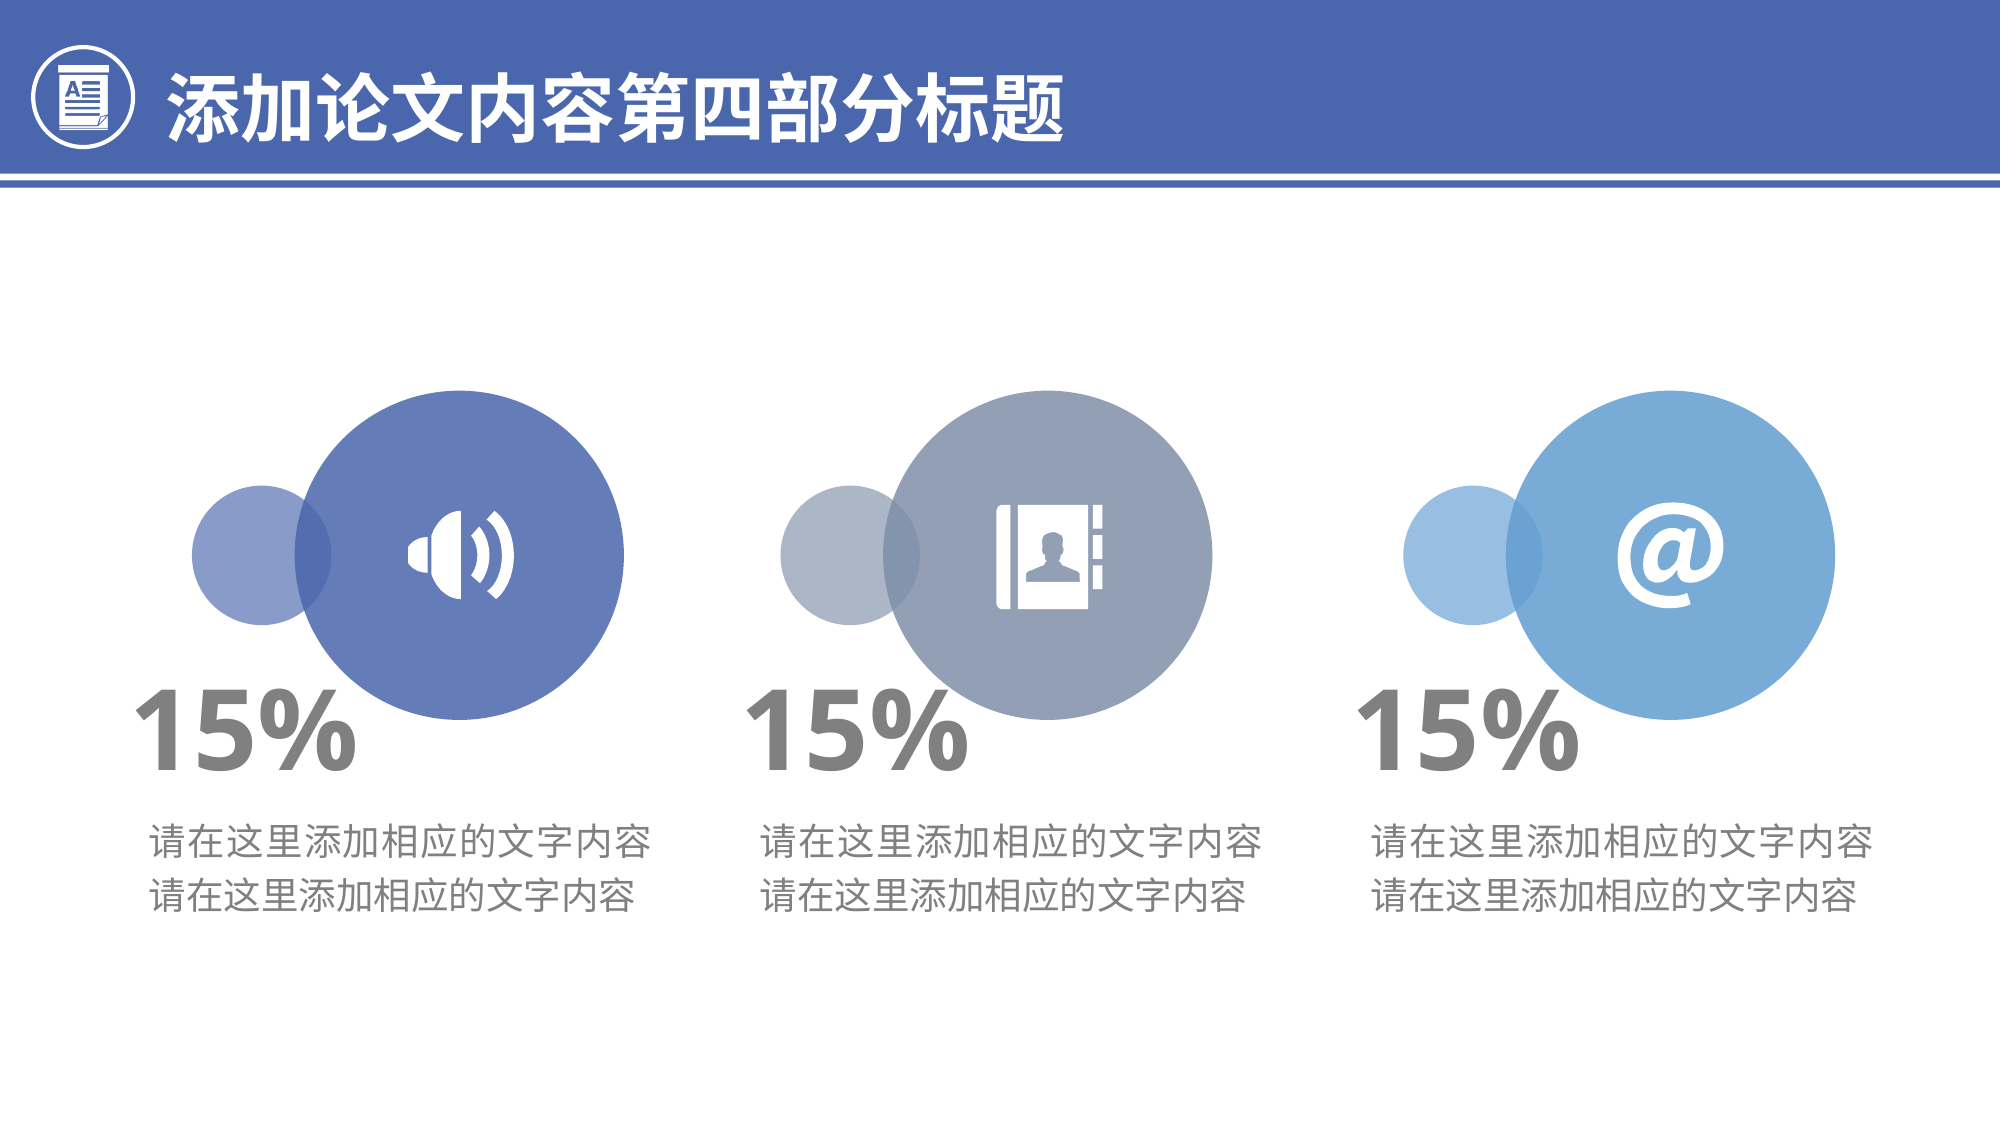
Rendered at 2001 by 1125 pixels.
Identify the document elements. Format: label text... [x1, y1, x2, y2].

text_box 请在这里添加相应的文字内容请在这里添加相应的文字内容 [133, 802, 667, 925]
text_box 添加论文内容第四部分标题 [150, 9, 1088, 160]
text_box 请在这里添加相应的文字内容请在这里添加相应的文字内容 [1356, 802, 1889, 925]
text_box 请在这里添加相应的文字内容请在这里添加相应的文字内容 [745, 802, 1278, 925]
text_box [780, 390, 1213, 720]
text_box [191, 390, 624, 720]
text_box 15% [114, 650, 374, 801]
text_box 15% [725, 650, 985, 801]
text_box 15% [1336, 650, 1597, 801]
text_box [1403, 390, 1836, 720]
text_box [33, 47, 134, 148]
text_box [0, 0, 2000, 175]
text_box [0, 179, 2000, 189]
